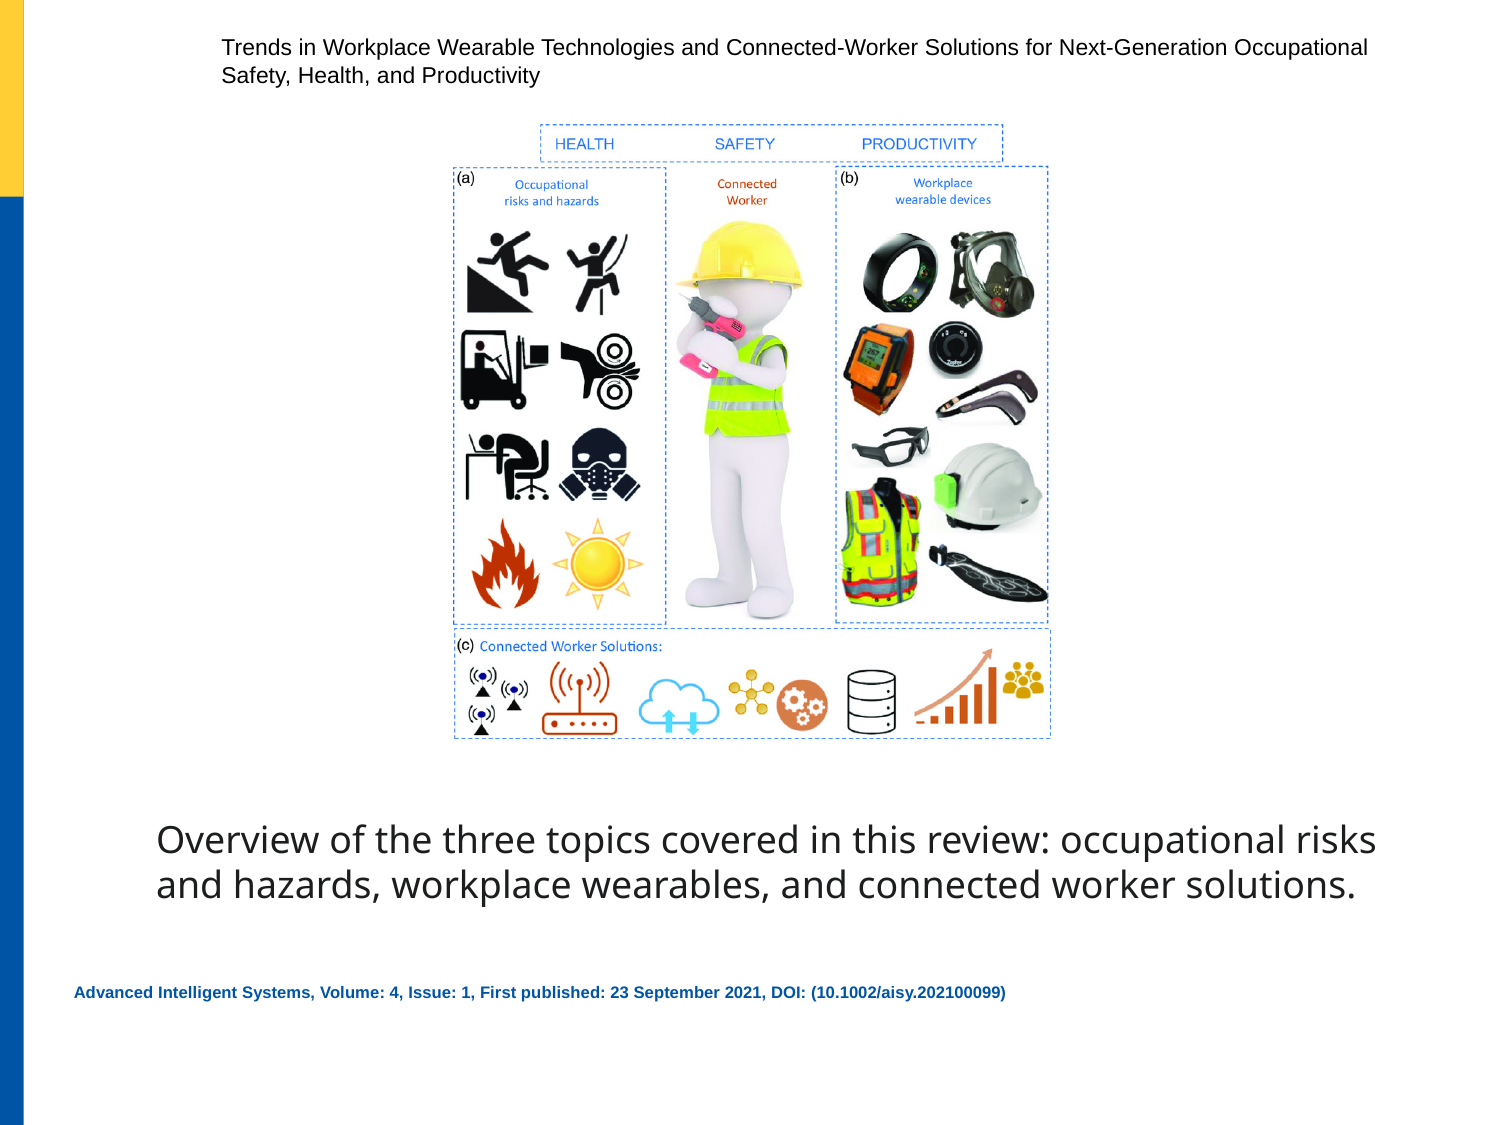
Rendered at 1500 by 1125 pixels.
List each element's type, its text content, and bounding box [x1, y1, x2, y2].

picture [453, 124, 1055, 751]
text_box Trends in Workplace Wearable Technologies and Connected‐Worker Solutions for Next‐Generation Occupational Safety, Health, and Productivity [206, 24, 1388, 100]
text_box Overview of the three topics covered in this review: occupational risks and hazards, workplace wearables, and connected worker solutions. [141, 809, 1454, 914]
text_box Advanced Intelligent Systems, Volume: 4, Issue: 1, First published: 23 September 2021, DOI: (10.1002/aisy.202100099) [58, 974, 1477, 1049]
